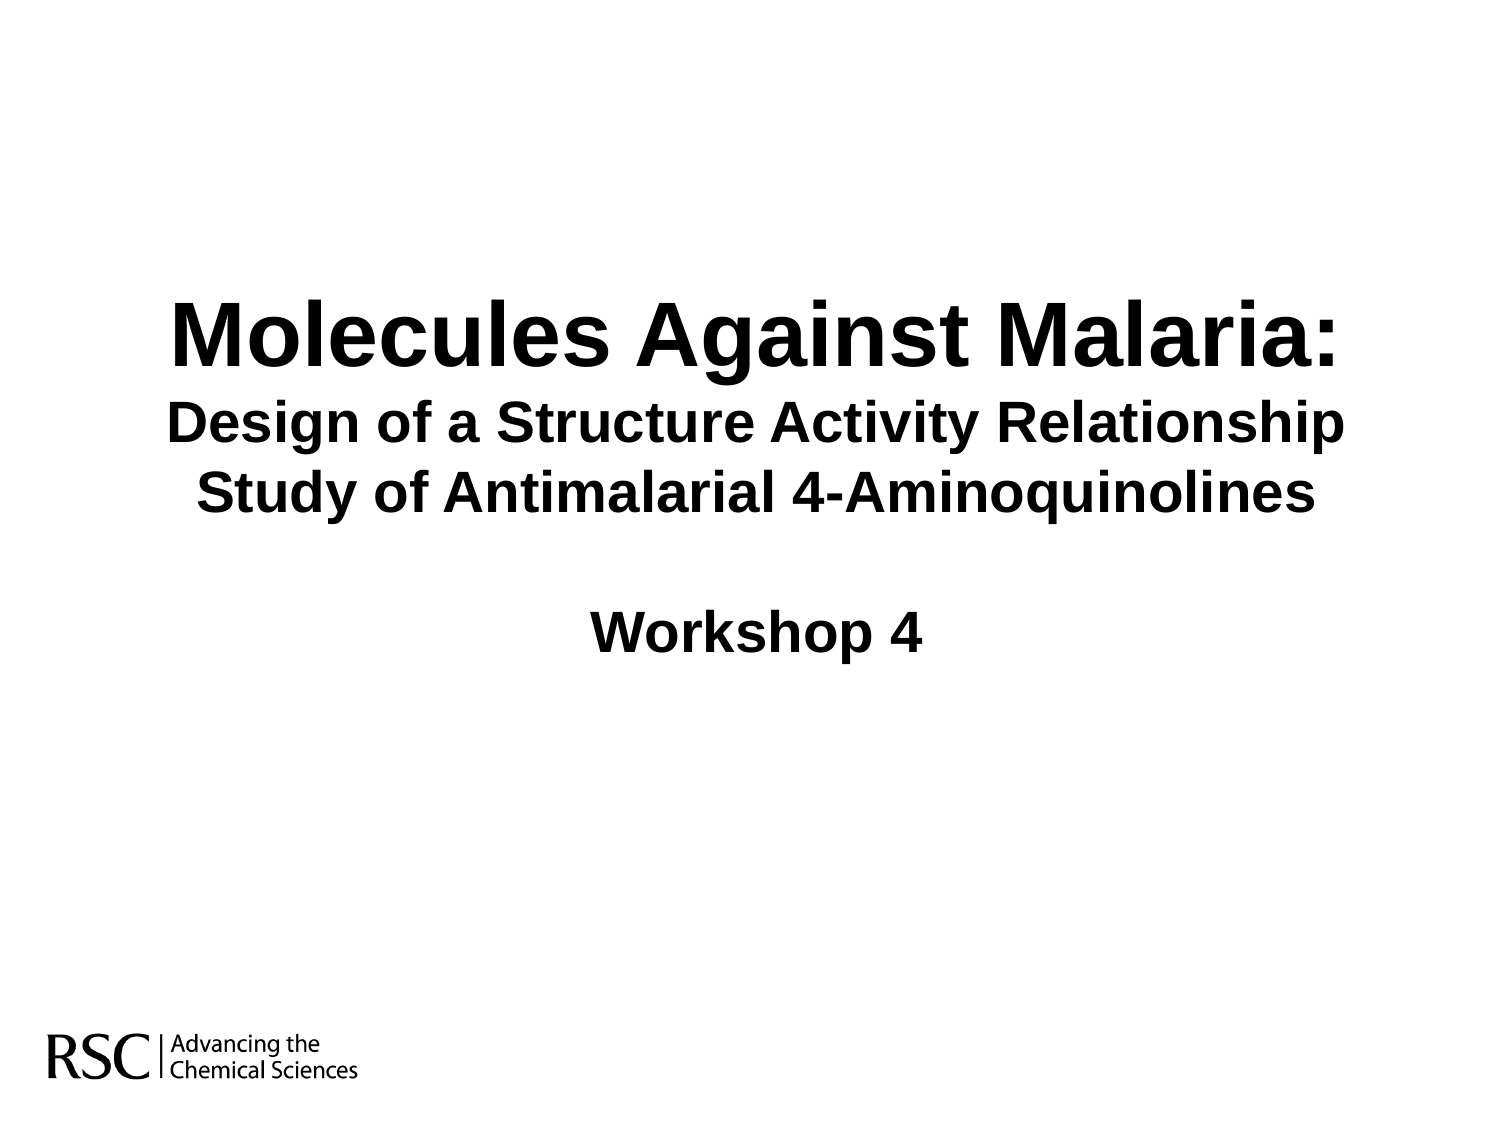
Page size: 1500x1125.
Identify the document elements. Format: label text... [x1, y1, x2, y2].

text_box Molecules Against Malaria: Design of a Structure Activity Relationship Study of Antimalarial 4-Aminoquinolines Workshop 4 [123, 267, 1390, 882]
